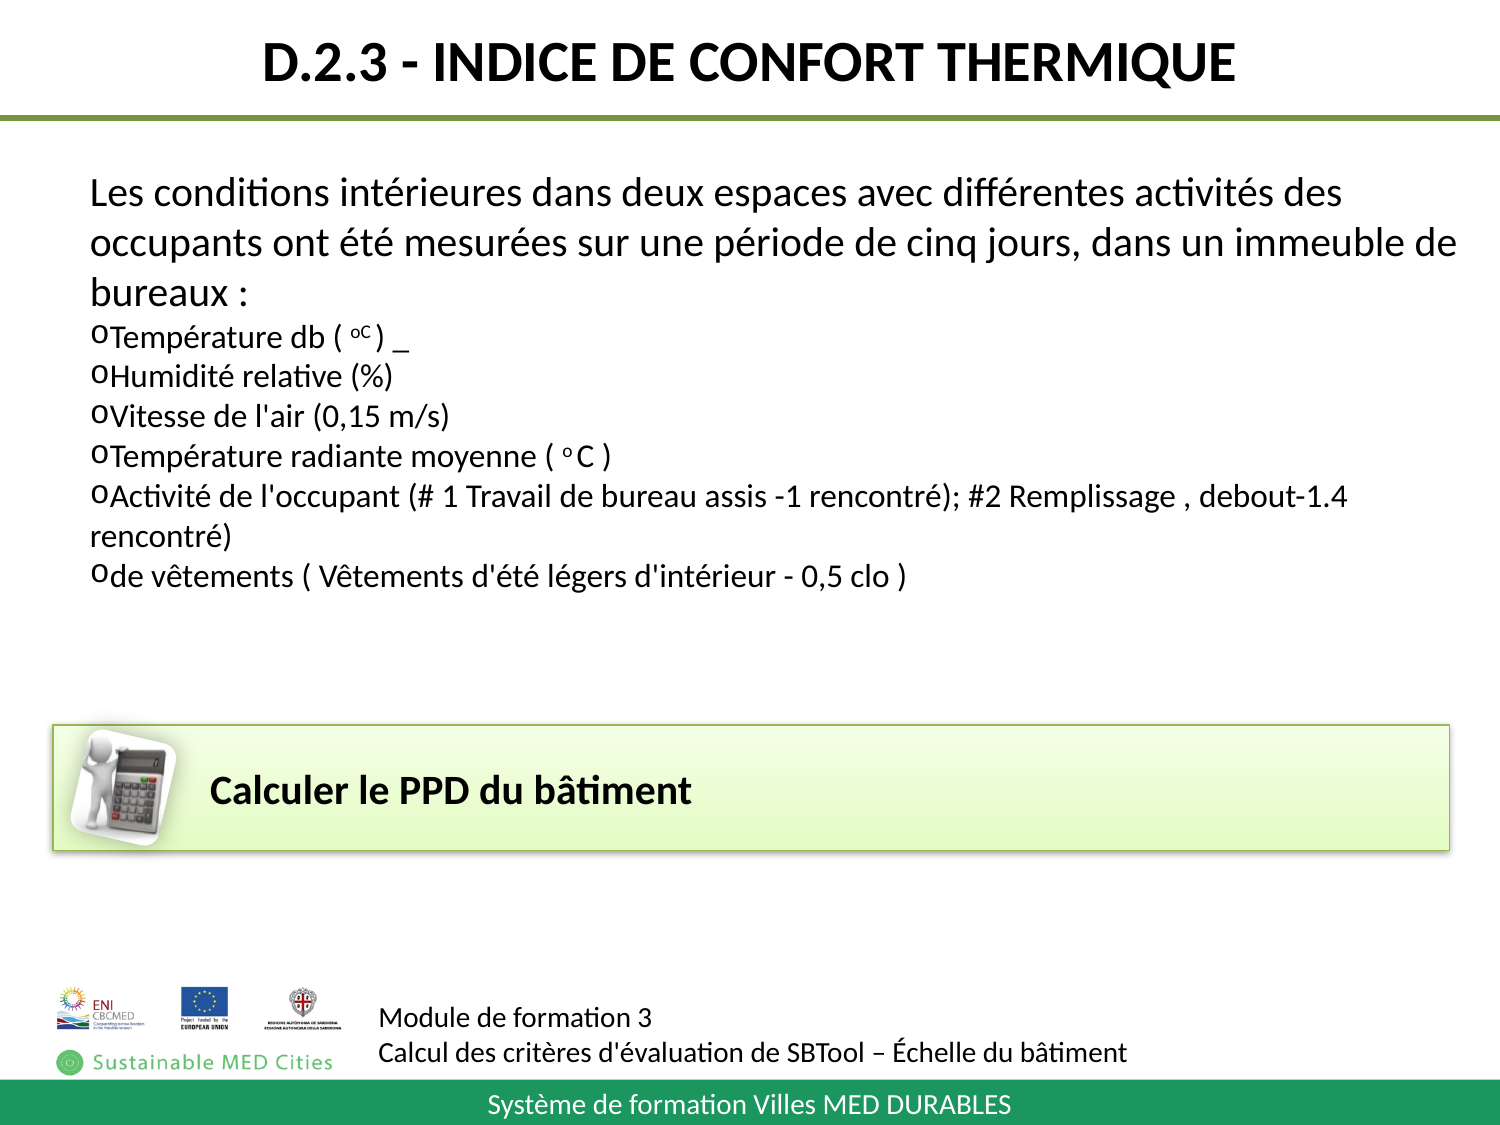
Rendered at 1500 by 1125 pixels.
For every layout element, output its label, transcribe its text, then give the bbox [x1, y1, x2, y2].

list Les conditions intérieures dans deux espaces avec différentes activités des occupants ont été mesurées sur une période de cinq jours, dans un immeuble de bureaux : Température db ( oC ) _ Humidité relative (%) Vitesse de l'air (0,15 m/s) Température radiante moyenne ( o C ) Activité de l'occupant (# 1 Travail de bureau assis -1 rencontré); #2 Remplissage , debout-1.4 rencontré) de vêtements ( Vêtements d'été légers d'intérieur - 0,5 clo ) [75, 157, 1477, 900]
title D.2.3 - INDICE DE CONFORT THERMIQUE [0, 0, 1500, 117]
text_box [52, 724, 1450, 851]
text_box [0, 972, 1500, 1125]
